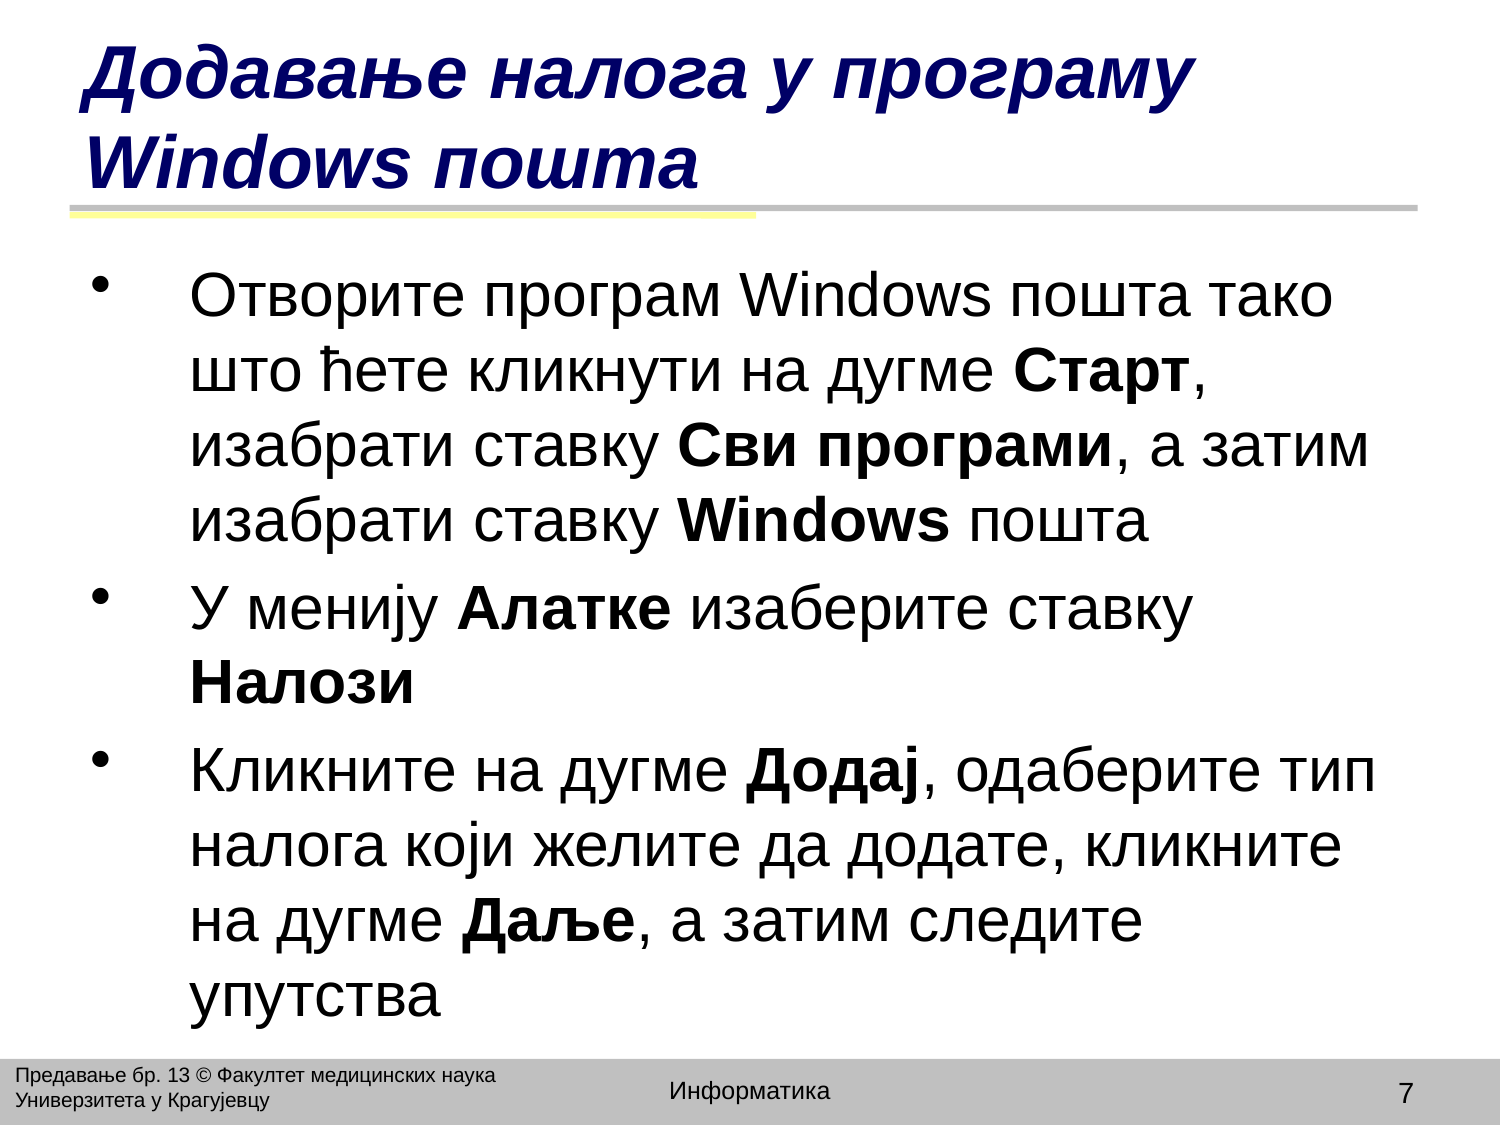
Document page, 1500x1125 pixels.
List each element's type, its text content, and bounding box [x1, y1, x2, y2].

slide_number 7 [1079, 1066, 1430, 1125]
footer Информатика [512, 1066, 988, 1125]
slide_number Предавање бр. 13 © Факултет медицинских наука Универзитета у Крагујевцу [0, 1053, 617, 1108]
title Додавање налога у програму Windows пошта [69, 19, 1426, 208]
list Отворите програм Windows пошта тако што ћете кликнути на дугме Старт, изабрати ставку Сви програми, а затим изабрати ставку Windows пошта У менију Алатке изаберите ставку Налози Кликните на дугме Додај, одаберите тип налога који желите да додате, кликните на дугме Даље, а затим следите упутства [74, 246, 1426, 1023]
